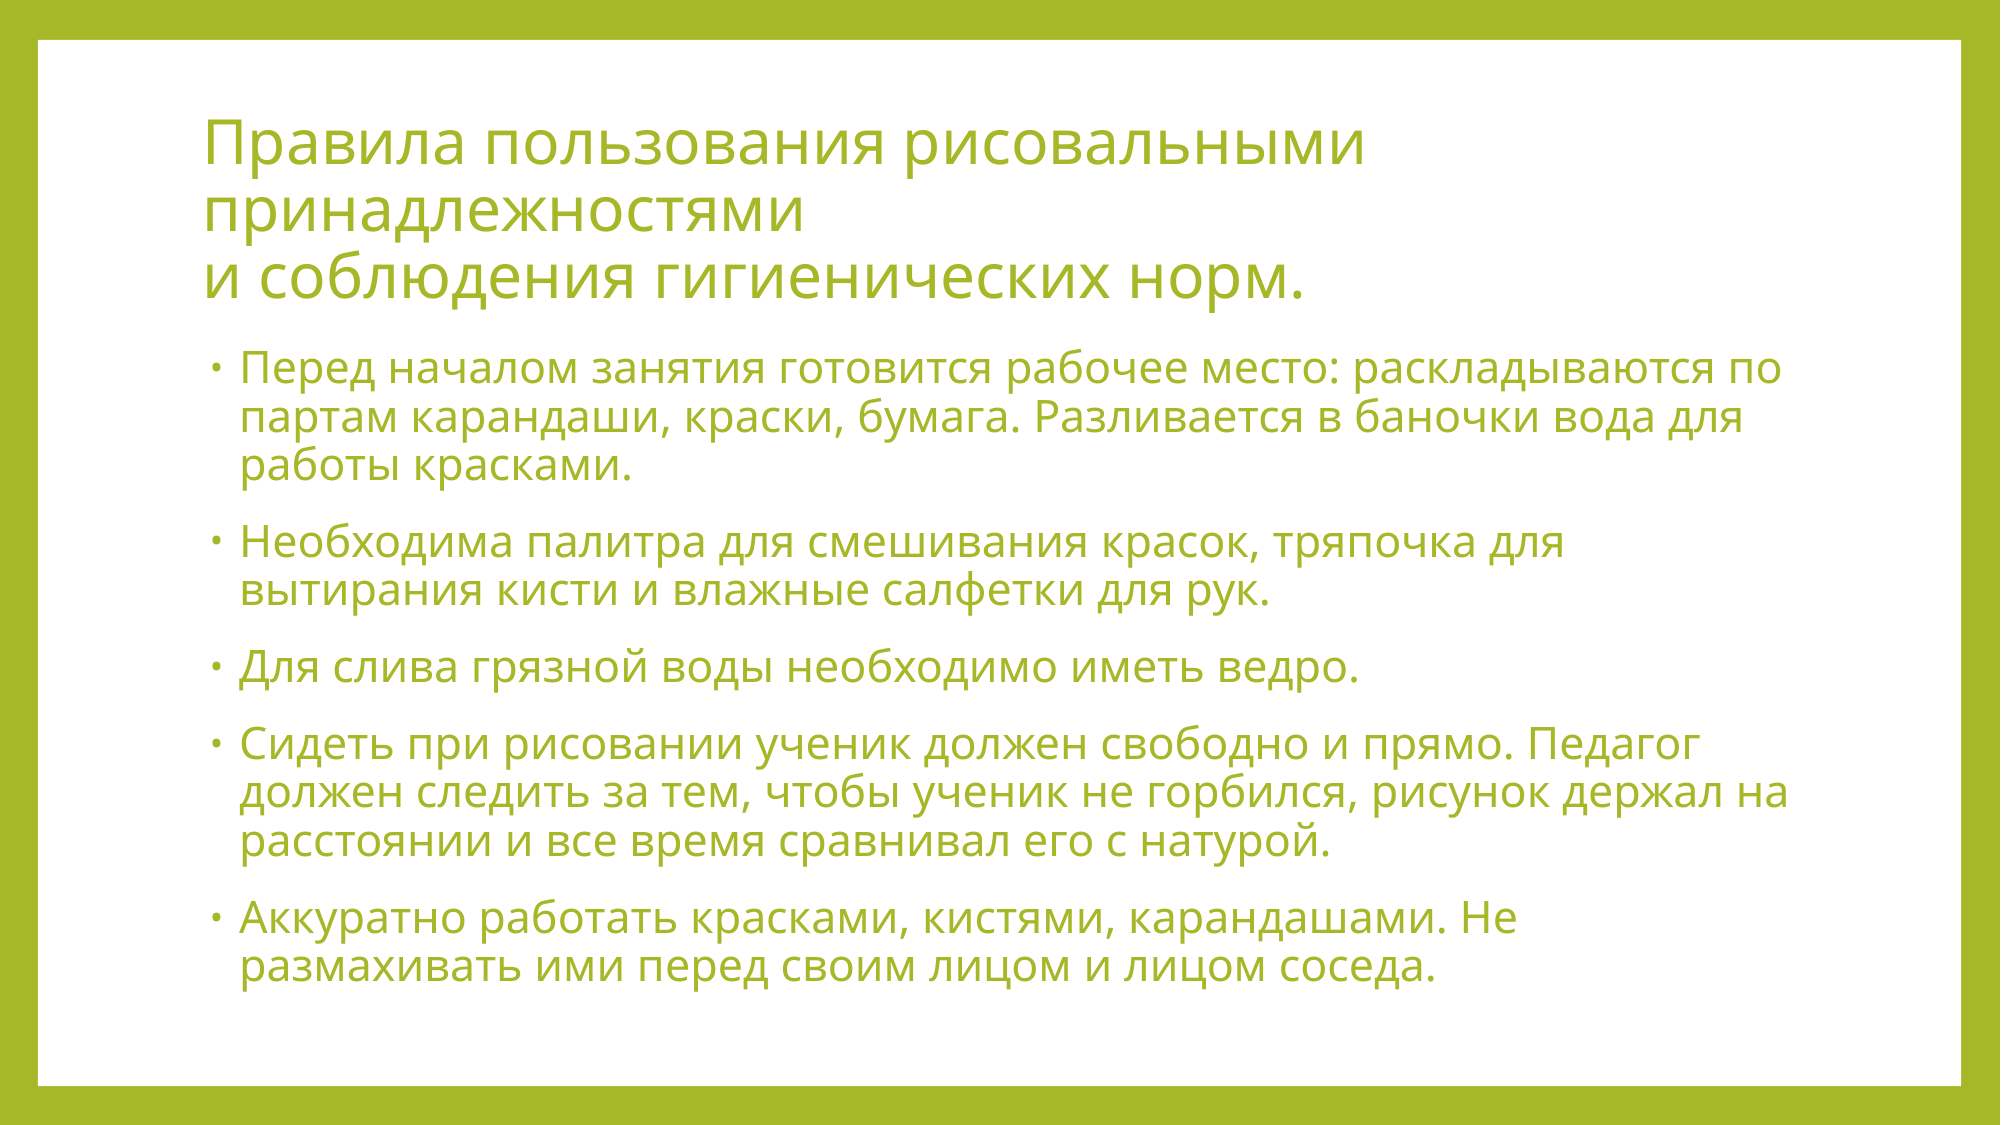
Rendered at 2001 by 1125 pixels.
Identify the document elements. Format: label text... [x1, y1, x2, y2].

list Перед началом занятия готовится рабочее место: раскладываются по партам карандаши, краски, бумага. Разливается в баночки вода для работы красками. Необходима палитра для смешивания красок, тряпочка для вытирания кисти и влажные салфетки для рук. Для слива грязной воды необходимо иметь ведро. Сидеть при рисовании ученик должен свободно и прямо. Педагог должен следить за тем, чтобы ученик не горбился, рисунок держал на расстоянии и все время сравнивал его с натурой. Аккуратно работать красками, кистями, карандашами. Не размахивать ими перед своим лицом и лицом соседа. [187, 337, 1808, 1000]
title Правила пользования рисовальными принадлежностями и соблюдения гигиенических норм. [187, 99, 1808, 323]
